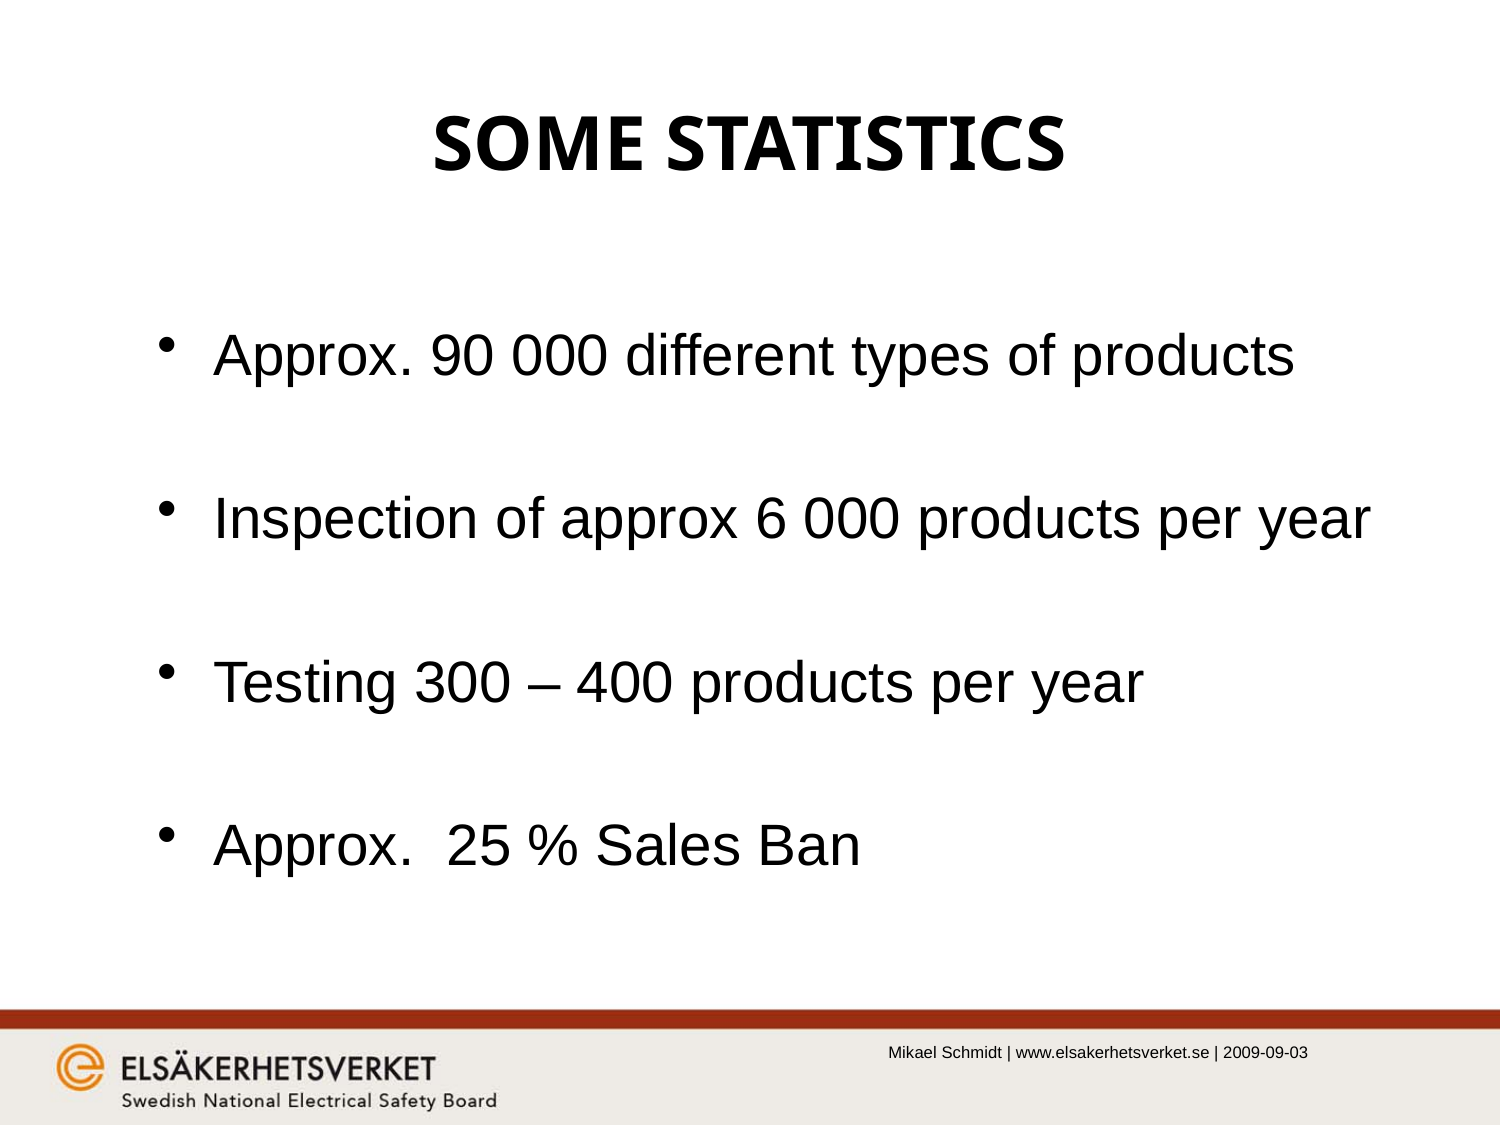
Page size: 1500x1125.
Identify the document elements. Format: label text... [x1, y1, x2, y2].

footer Mikael Schmidt | www.elsakerhetsverket.se | 2009-09-03 [738, 1034, 1460, 1103]
text_box Approx. 90 000 different types of products Inspection of approx 6 000 products per year Testing 300 – 400 products per year Approx. 25 % Sales Ban [142, 227, 1442, 879]
title SOME STATISTICS [74, 46, 1426, 235]
picture [0, 0, 1500, 1125]
